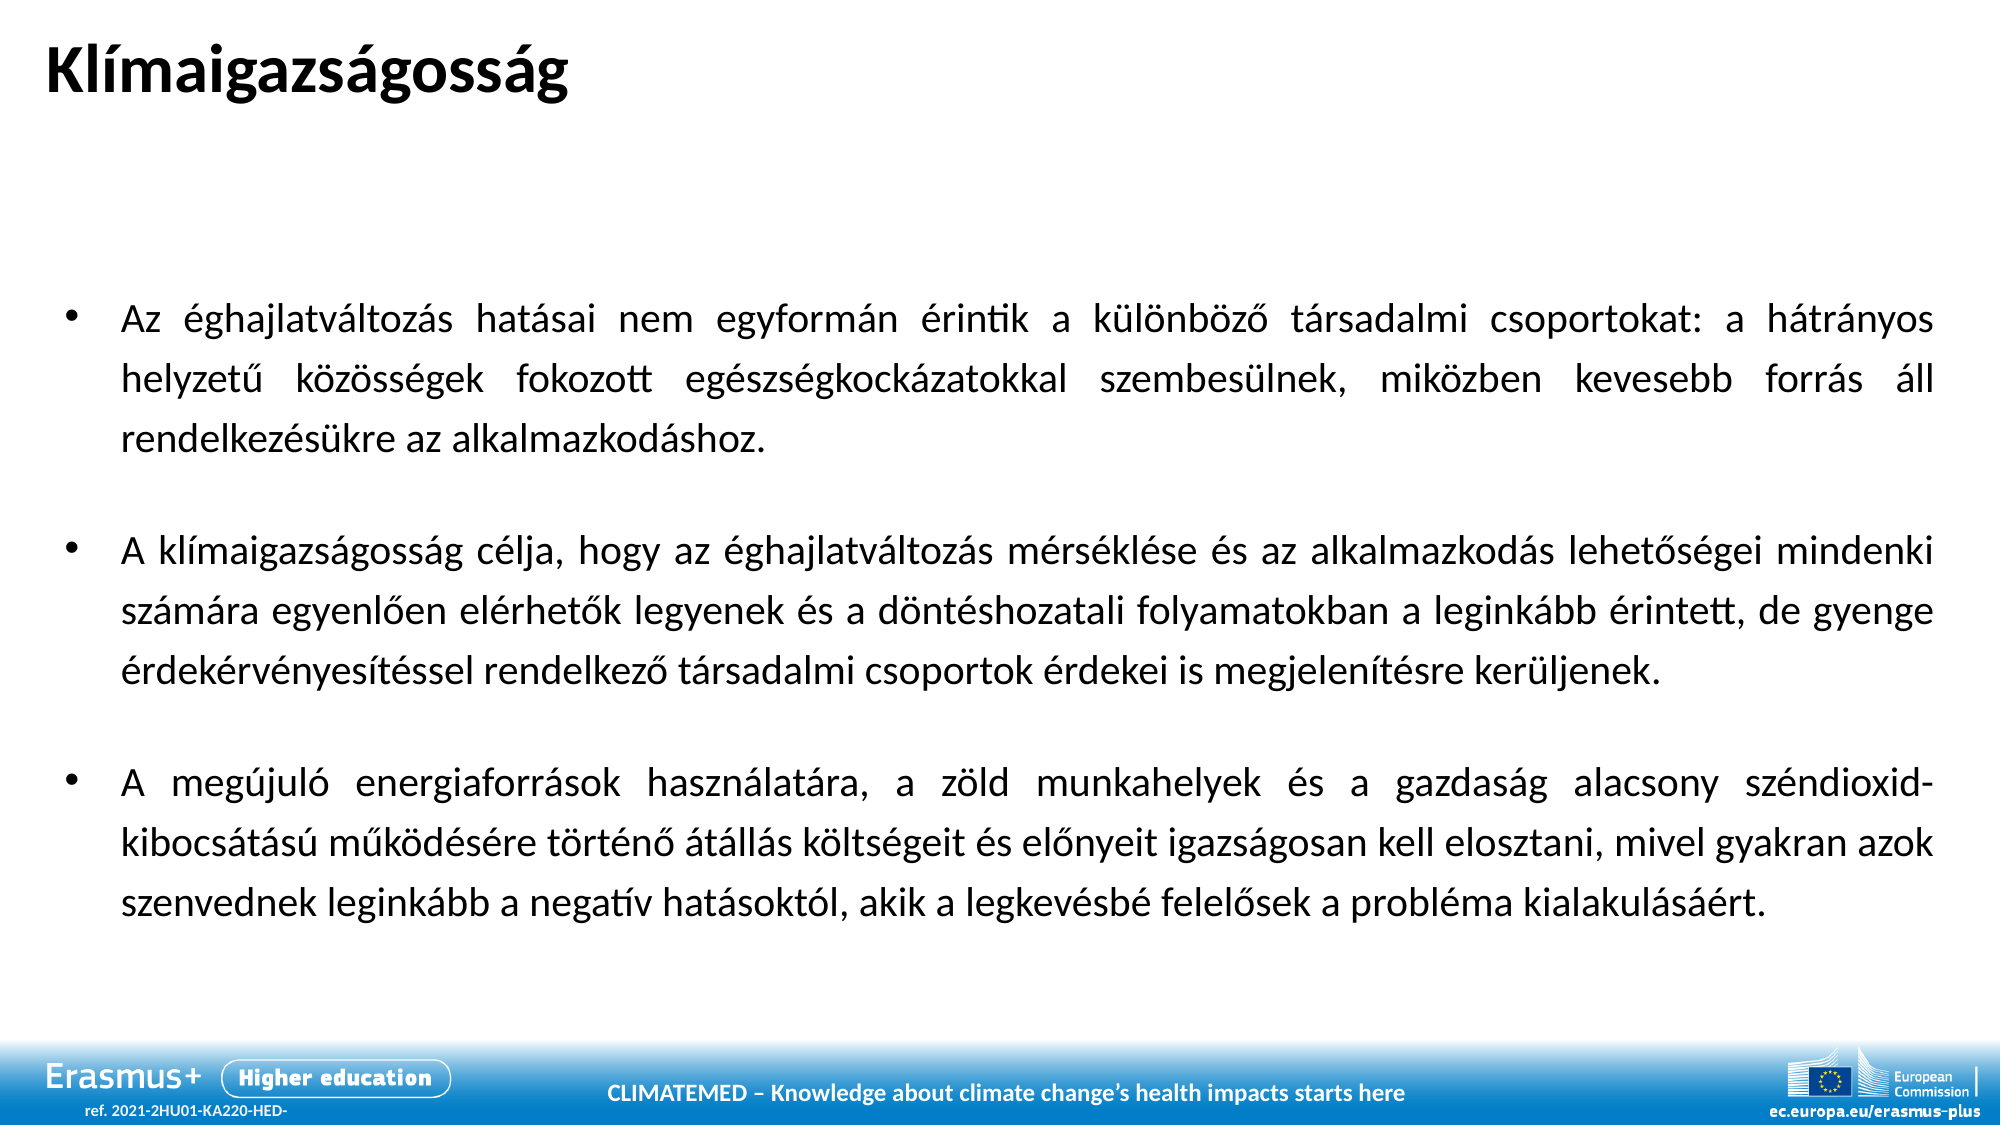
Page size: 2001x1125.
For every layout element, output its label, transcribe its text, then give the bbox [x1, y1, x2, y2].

picture [0, 899, 2000, 1125]
title Klímaigazságosság [31, 25, 1984, 116]
list Az éghajlatváltozás hatásai nem egyformán érintik a különböző társadalmi csoportokat: a hátrányos helyzetű közösségek fokozott egészségkockázatokkal szembesülnek, miközben kevesebb forrás áll rendelkezésükre az alkalmazkodáshoz. A klímaigazságosság célja, hogy az éghajlatváltozás mérséklése és az alkalmazkodás lehetőségei mindenki számára egyenlően elérhetők legyenek és a döntéshozatali folyamatokban a leginkább érintett, de gyenge érdekérvényesítéssel rendelkező társadalmi csoportok érdekei is megjelenítésre kerüljenek. A megújuló energiaforrások használatára, a zöld munkahelyek és a gazdaság alacsony széndioxid-kibocsátású működésére történő átállás költségeit és előnyeit igazságosan kell elosztani, mivel gyakran azok szenvednek leginkább a negatív hatásoktól, akik a legkevésbé felelősek a probléma kialakulásáért. [49, 273, 1950, 986]
